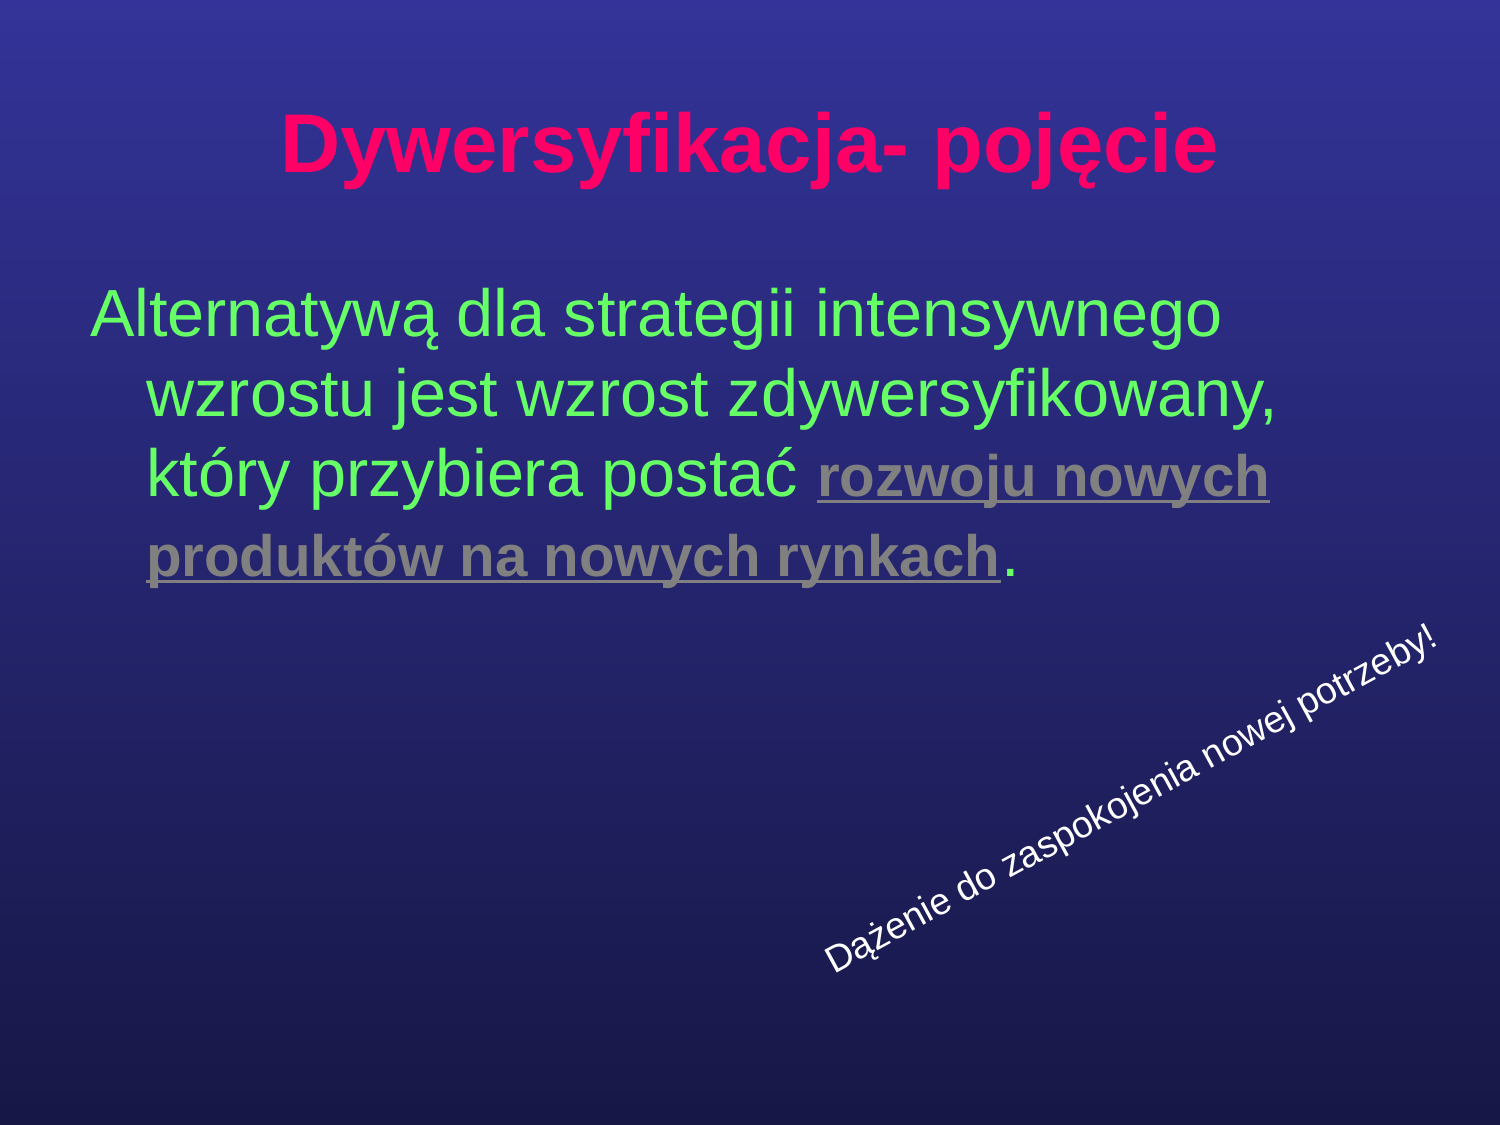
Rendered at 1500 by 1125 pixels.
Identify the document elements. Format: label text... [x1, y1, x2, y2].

text_box Dążenie do zaspokojenia nowej potrzeby! [799, 591, 1470, 995]
list Alternatywą dla strategii intensywnego wzrostu jest wzrost zdywersyfikowany, który przybiera postać rozwoju nowych produktów na nowych rynkach. [74, 262, 1426, 1006]
title Dywersyfikacja- pojęcie [74, 44, 1426, 233]
